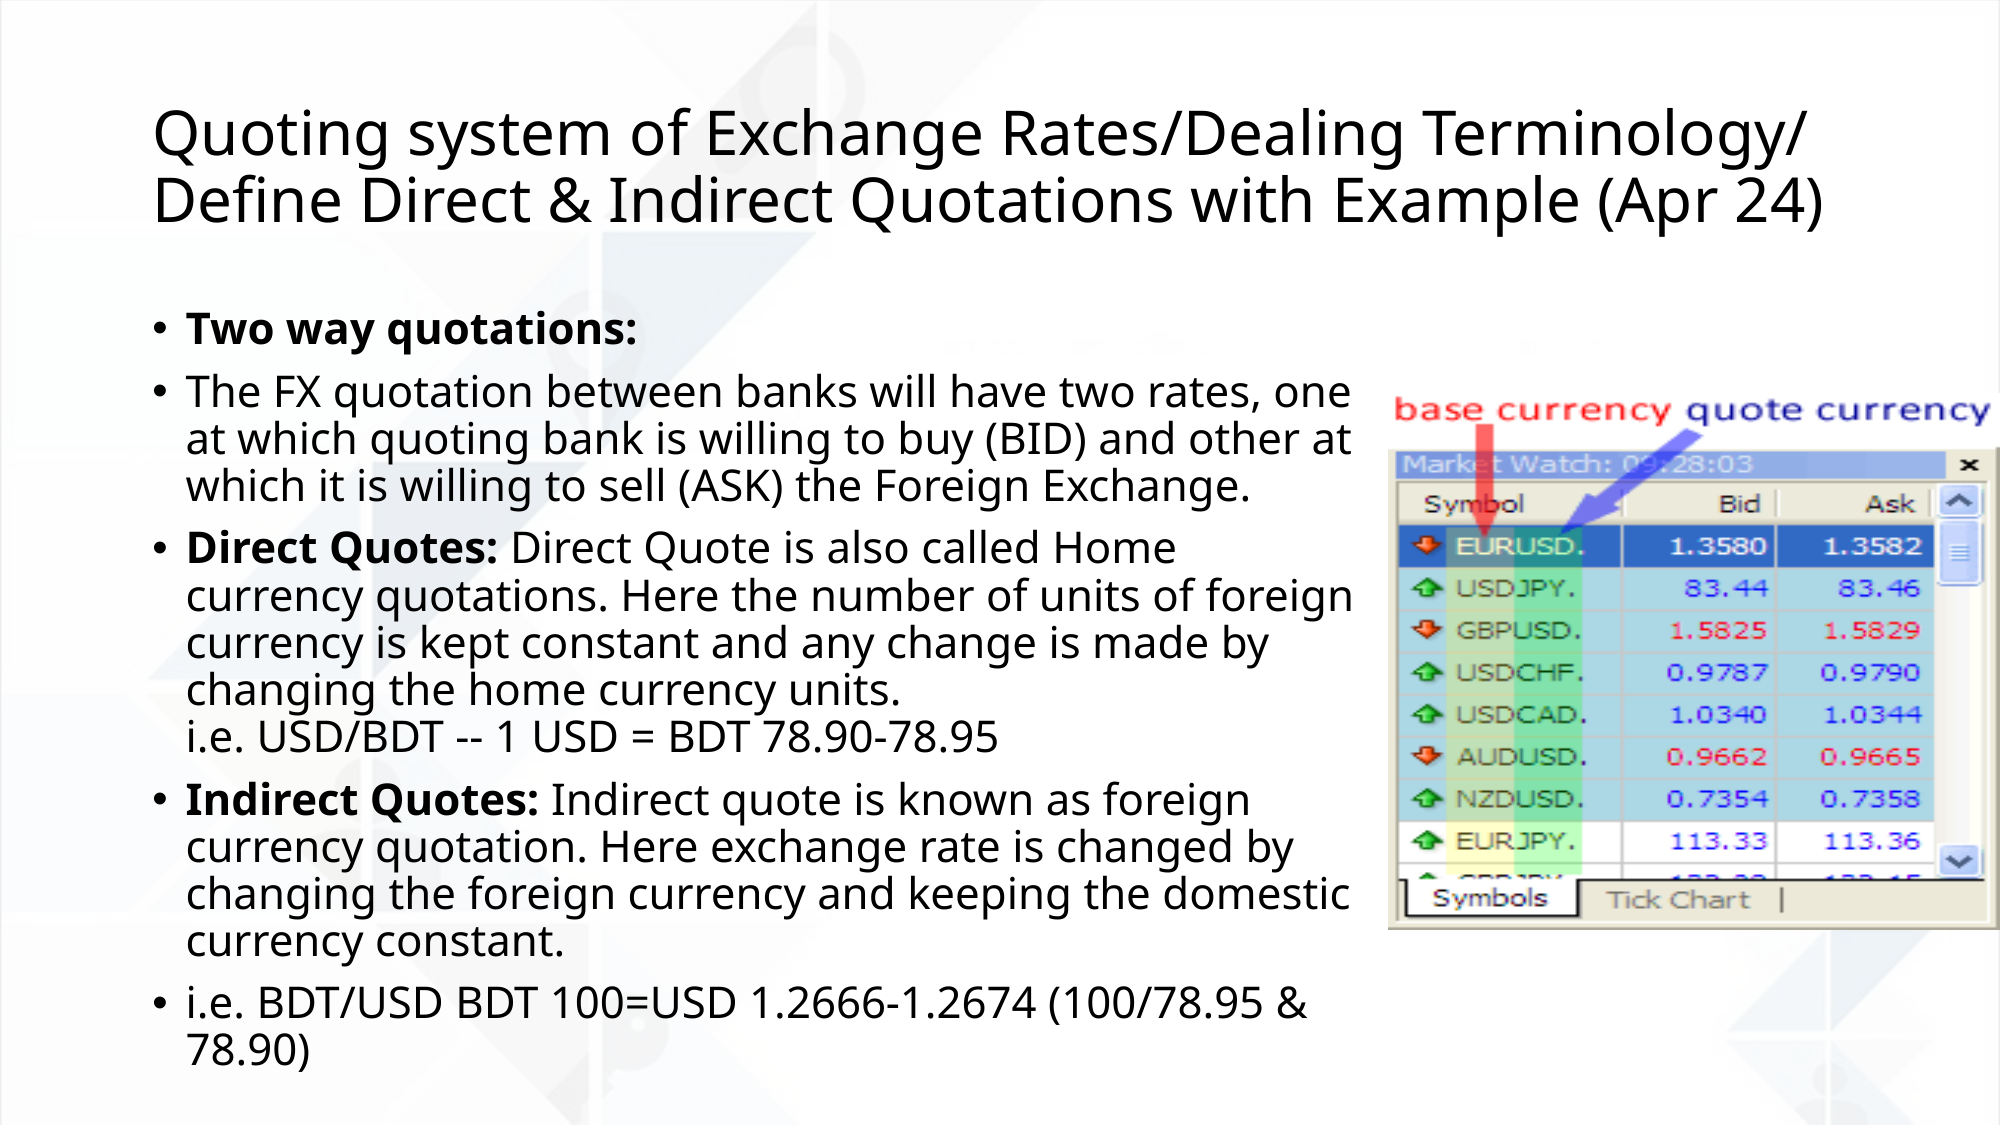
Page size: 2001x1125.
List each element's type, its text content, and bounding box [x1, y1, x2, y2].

title Quoting system of Exchange Rates/Dealing Terminology/ Define Direct & Indirect Quotations with Example (Apr 24) [137, 59, 1863, 278]
list Two way quotations: The FX quotation between banks will have two rates, one at which quoting bank is willing to buy (BID) and other at which it is willing to sell (ASK) the Foreign Exchange. Direct Quotes: Direct Quote is also called Home currency quotations. Here the number of units of foreign currency is kept constant and any change is made by changing the home currency units. i.e. USD/BDT -- 1 USD = BDT 78.90-78.95 Indirect Quotes: Indirect quote is known as foreign currency quotation. Here exchange rate is changed by changing the foreign currency and keeping the domestic currency constant. i.e. BDT/USD BDT 100=USD 1.2666-1.2674 (100/78.95 & 78.90) [137, 299, 1377, 1125]
picture [1387, 393, 2000, 930]
